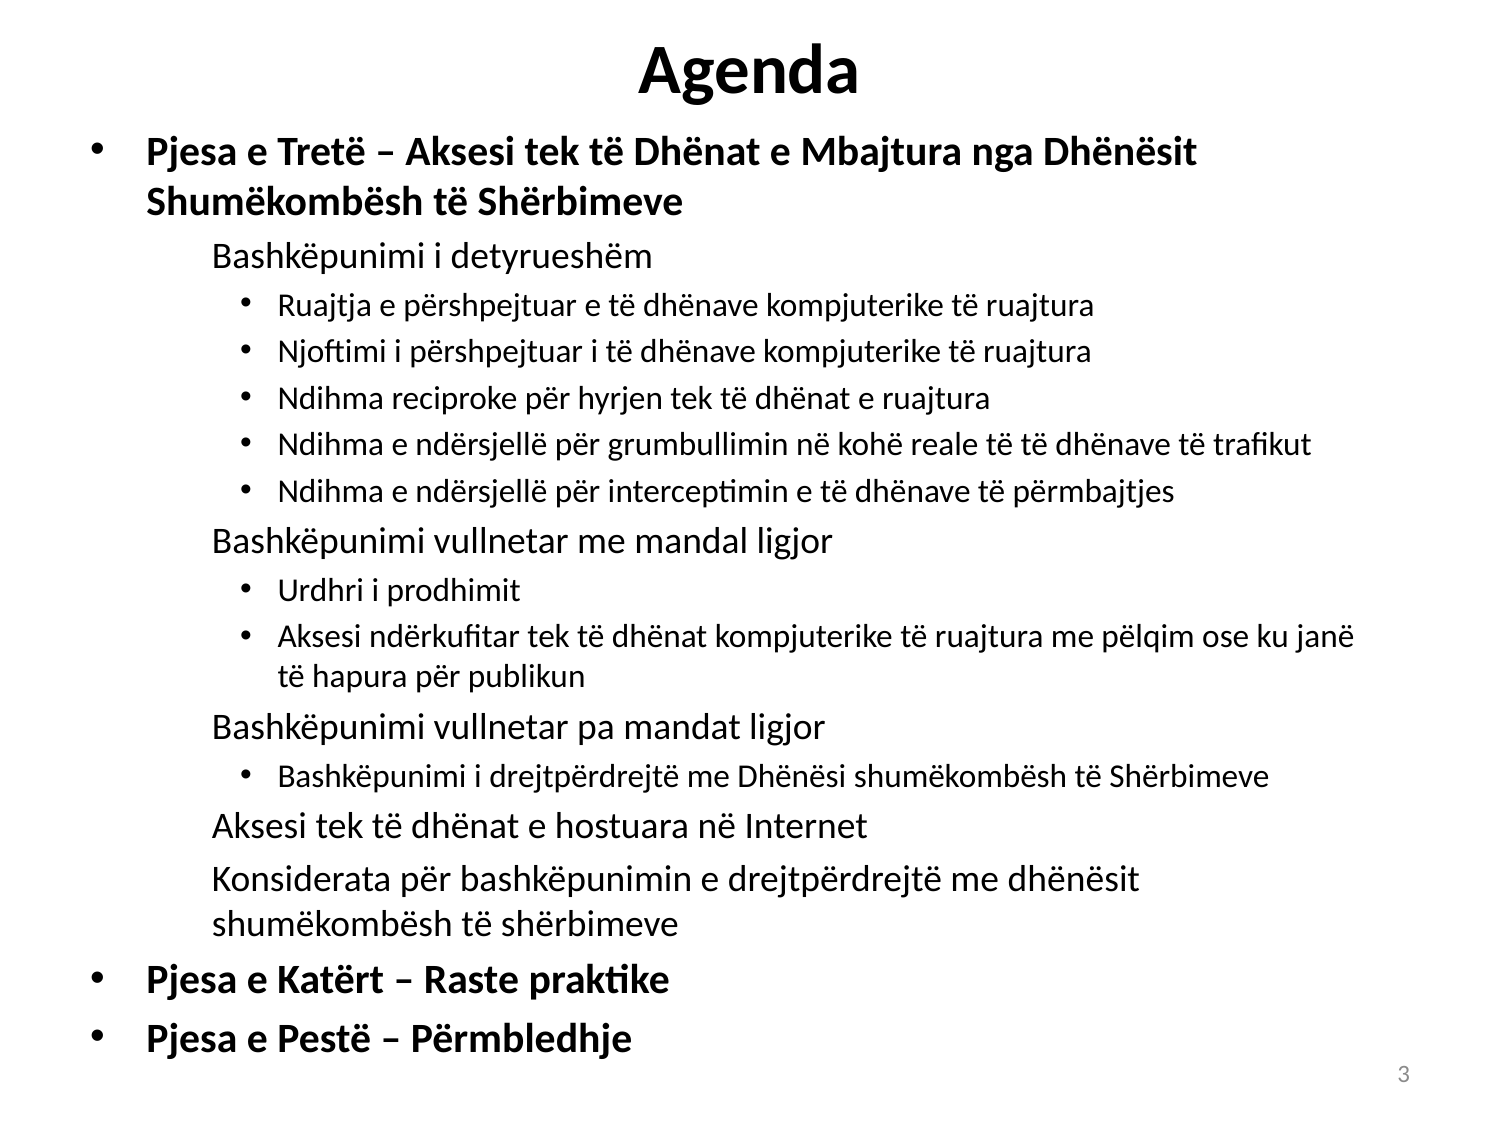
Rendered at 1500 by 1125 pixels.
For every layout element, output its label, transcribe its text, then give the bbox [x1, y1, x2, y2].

slide_number 3 [1074, 1042, 1425, 1103]
title Agenda [75, 15, 1425, 108]
list Pjesa e Tretë – Aksesi tek të Dhënat e Mbajtura nga Dhënësit Shumëkombësh të Shërbimeve Bashkëpunimi i detyrueshëm Ruajtja e përshpejtuar e të dhënave kompjuterike të ruajtura Njoftimi i përshpejtuar i të dhënave kompjuterike të ruajtura Ndihma reciproke për hyrjen tek të dhënat e ruajtura Ndihma e ndërsjellë për grumbullimin në kohë reale të të dhënave të trafikut Ndihma e ndërsjellë për interceptimin e të dhënave të përmbajtjes Bashkëpunimi vullnetar me mandal ligjor Urdhri i prodhimit Aksesi ndërkufitar tek të dhënat kompjuterike të ruajtura me pëlqim ose ku janë të hapura për publikun Bashkëpunimi vullnetar pa mandat ligjor Bashkëpunimi i drejtpërdrejtë me Dhënësi shumëkombësh të Shërbimeve Aksesi tek të dhënat e hostuara në Internet Konsiderata për bashkëpunimin e drejtpërdrejtë me dhënësit shumëkombësh të shërbimeve Pjesa e Katërt – Raste praktike Pjesa e Pestë – Përmbledhje [75, 115, 1403, 1078]
